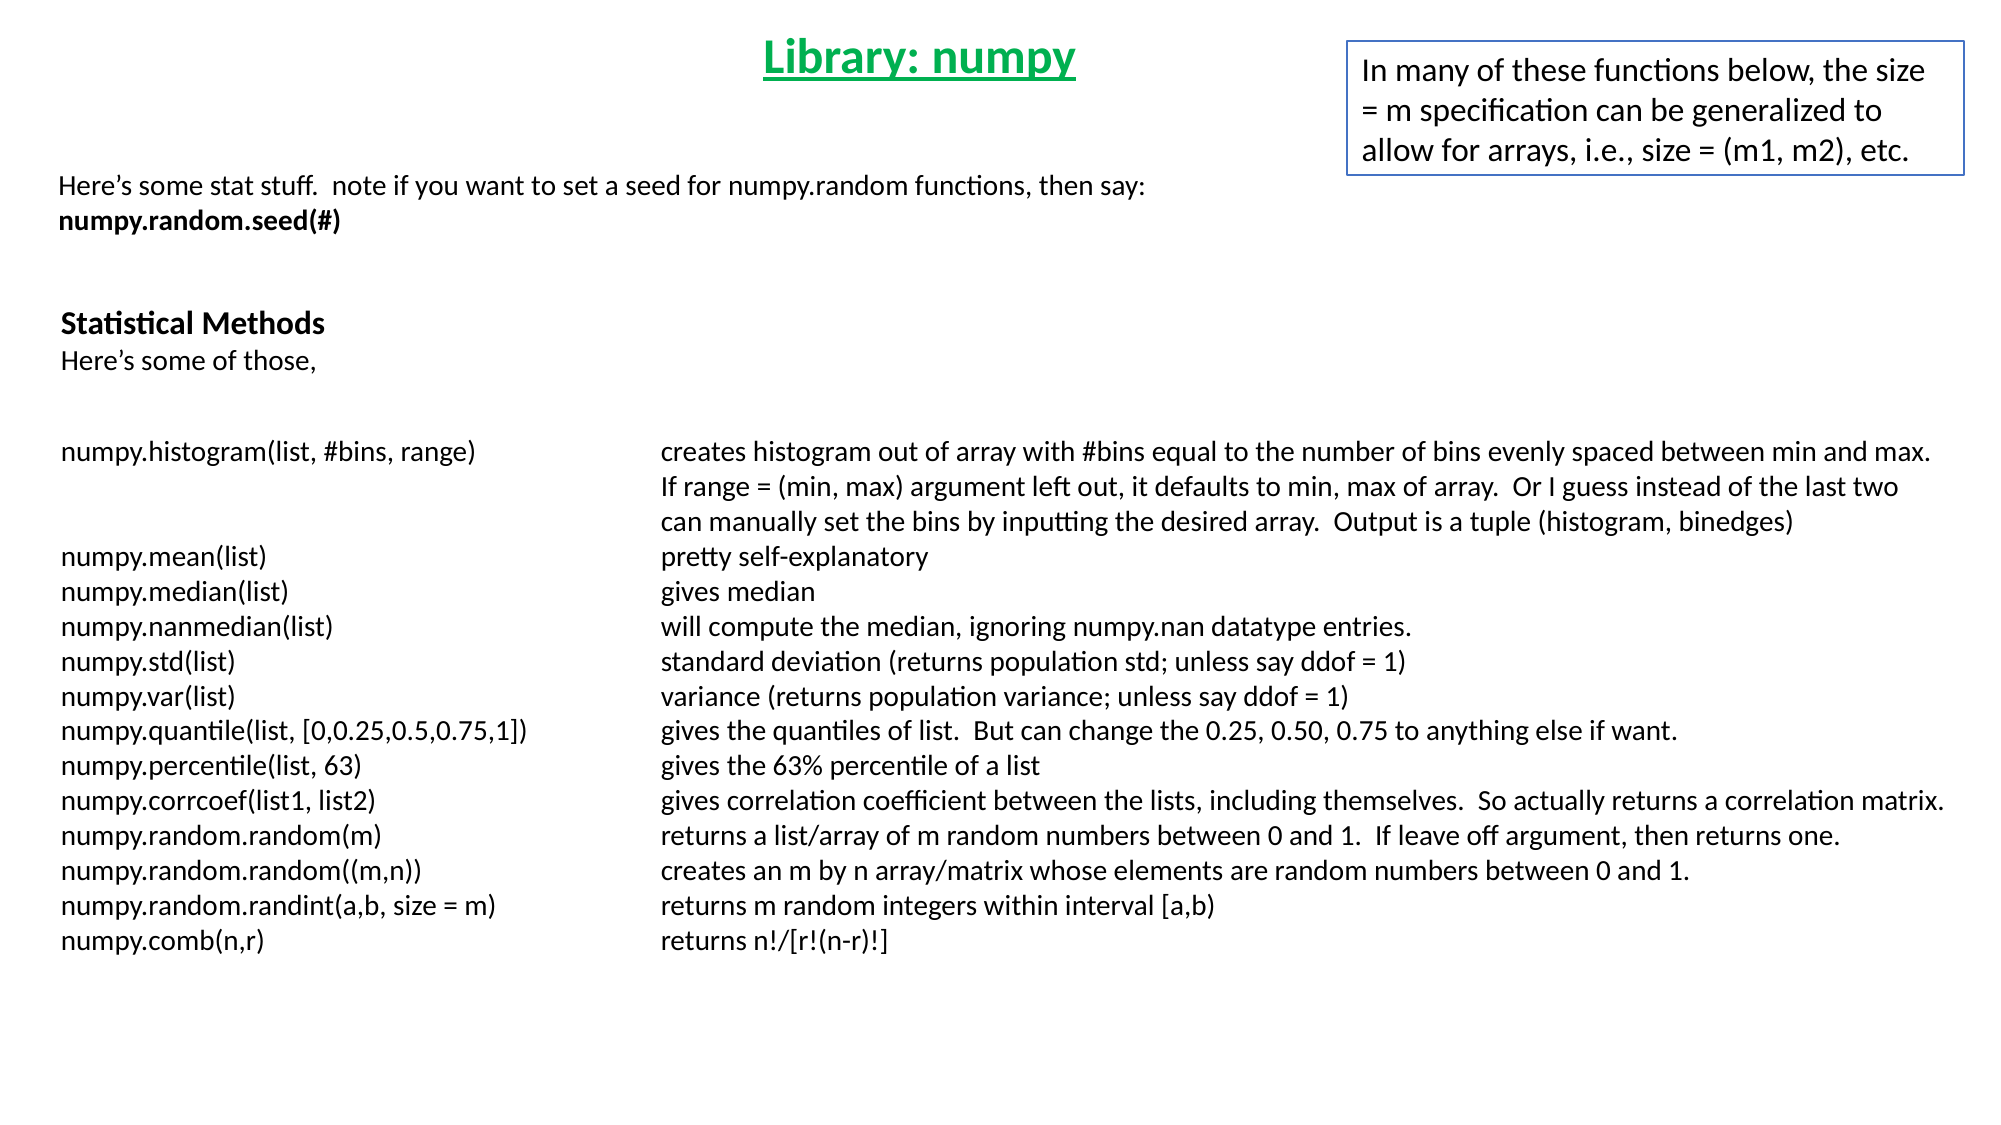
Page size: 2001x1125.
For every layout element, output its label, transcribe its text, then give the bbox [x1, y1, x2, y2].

text_box numpy.histogram(list, #bins, range) creates histogram out of array with #bins equal to the number of bins evenly spaced between min and max. If range = (min, max) argument left out, it defaults to min, max of array. Or I guess instead of the last two can manually set the bins by inputting the desired array. Output is a tuple (histogram, binedges) numpy.mean(list) pretty self-explanatory numpy.median(list) gives median numpy.nanmedian(list) will compute the median, ignoring numpy.nan datatype entries. numpy.std(list) standard deviation (returns population std; unless say ddof = 1) numpy.var(list) variance (returns population variance; unless say ddof = 1) numpy.quantile(list, [0,0.25,0.5,0.75,1]) gives the quantiles of list. But can change the 0.25, 0.50, 0.75 to anything else if want. numpy.percentile(list, 63) gives the 63% percentile of a list numpy.corrcoef(list1, list2) gives correlation coefficient between the lists, including themselves. So actually returns a correlation matrix. numpy.random.random(m) returns a list/array of m random numbers between 0 and 1. If leave off argument, then returns one. numpy.random.random((m,n)) creates an m by n array/matrix whose elements are random numbers between 0 and 1. numpy.random.randint(a,b, size = m) returns m random integers within interval [a,b) numpy.comb(n,r) returns n!/[r!(n-r)!] [46, 424, 1965, 964]
text_box Statistical Methods Here’s some of those, [46, 294, 873, 384]
text_box In many of these functions below, the size = m specification can be generalized to allow for arrays, i.e., size = (m1, m2), etc. [1346, 40, 1965, 176]
text_box Here’s some stat stuff. note if you want to set a seed for numpy.random functions, then say: numpy.random.seed(#) [43, 159, 1211, 244]
text_box Library: numpy [748, 16, 1092, 92]
